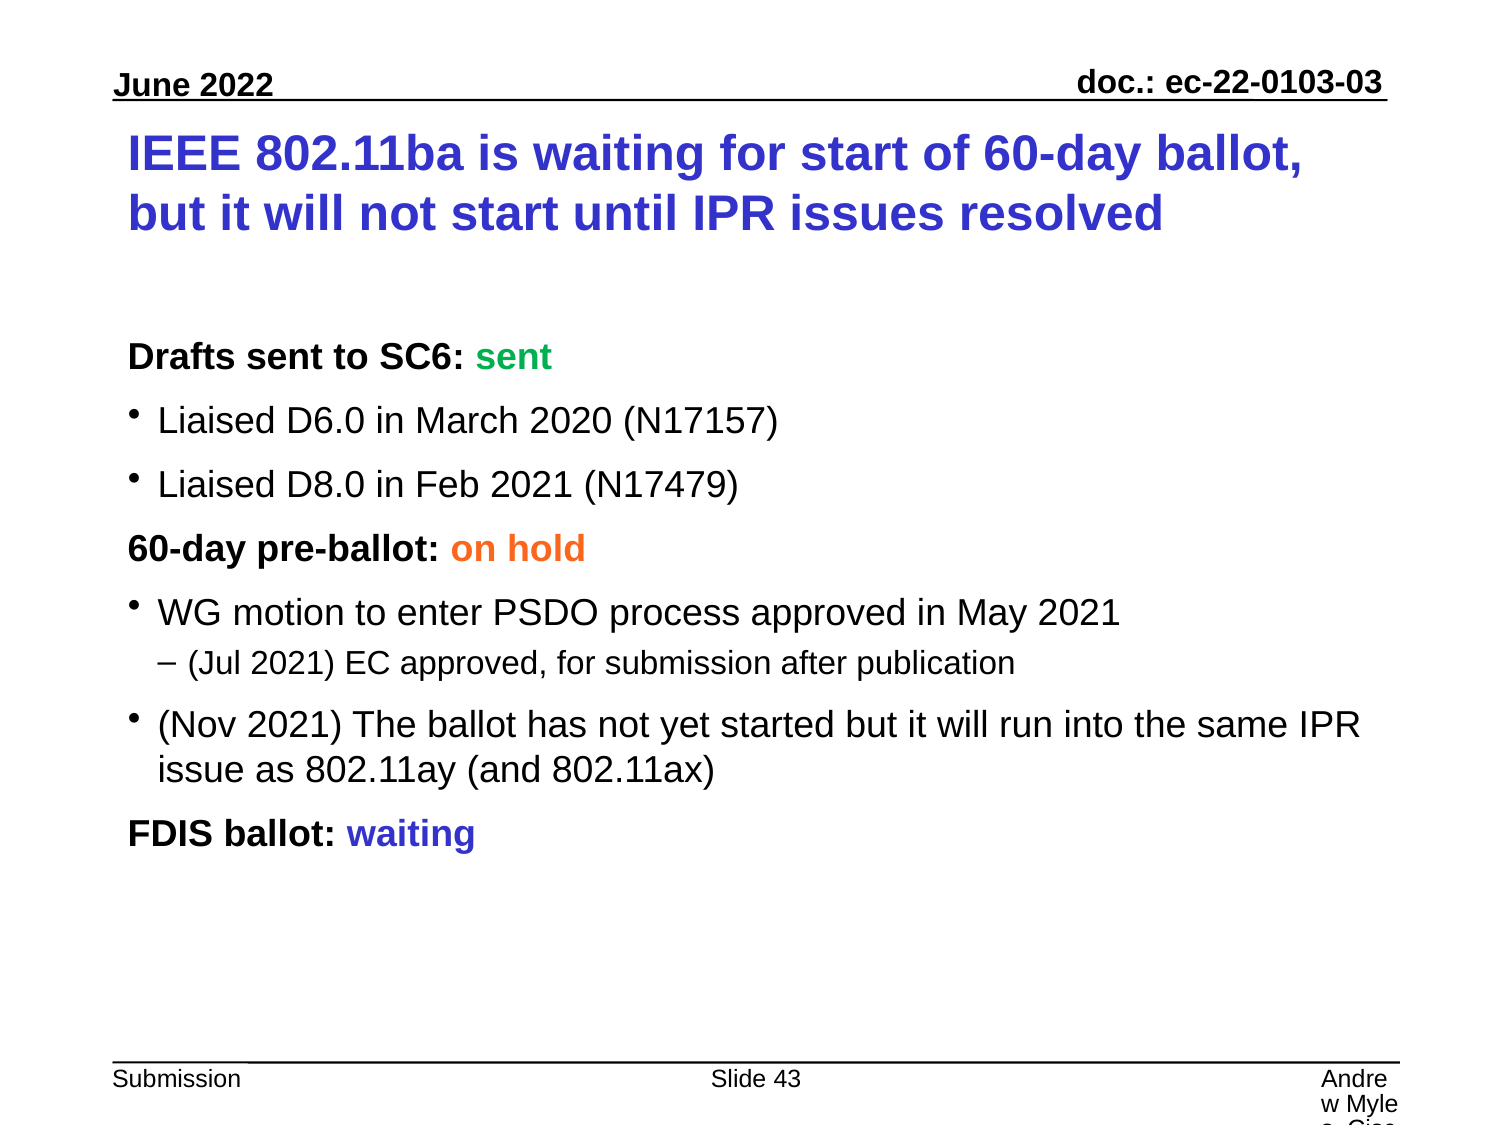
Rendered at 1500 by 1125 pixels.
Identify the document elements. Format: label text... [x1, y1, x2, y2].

slide_number Slide 43 [709, 1061, 803, 1093]
list Drafts sent to SC6: sent Liaised D6.0 in March 2020 (N17157) Liaised D8.0 in Feb 2021 (N17479) 60-day pre-ballot: on hold WG motion to enter PSDO process approved in May 2021 (Jul 2021) EC approved, for submission after publication (Nov 2021) The ballot has not yet started but it will run into the same IPR issue as 802.11ay (and 802.11ax) FDIS ballot: waiting [112, 324, 1388, 1000]
footer Andrew Myles, Cisco [1320, 1061, 1402, 1093]
title IEEE 802.11ba is waiting for start of 60-day ballot, but it will not start until IPR issues resolved [112, 112, 1388, 288]
